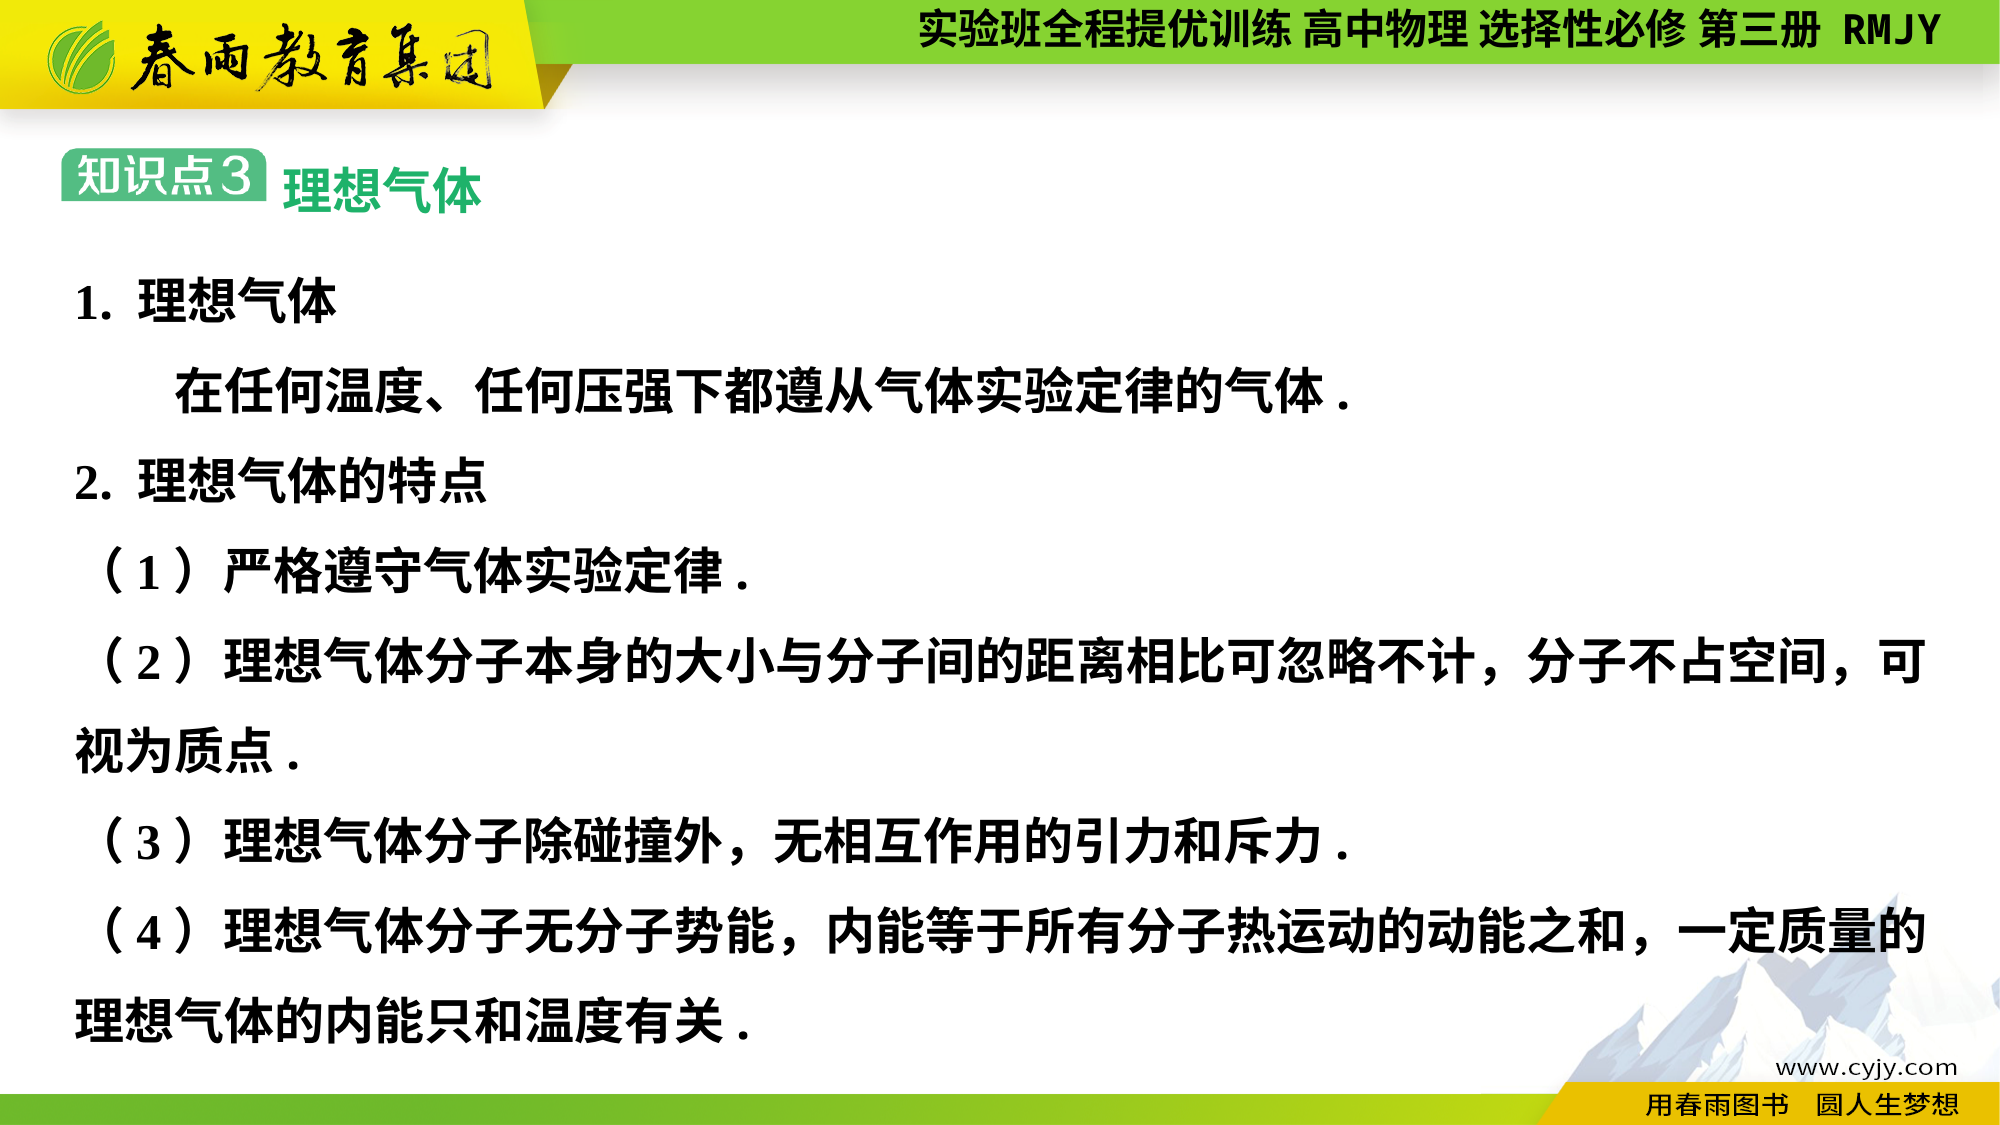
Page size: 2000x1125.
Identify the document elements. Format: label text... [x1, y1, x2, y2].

text_box 理想气体 [267, 122, 1944, 228]
picture [0, 0, 2000, 1125]
list 1. 理想气体 在任何温度、任何压强下都遵从气体实验定律的气体. 2. 理想气体的特点 （1）严格遵守气体实验定律. （2）理想气体分子本身的大小与分子间的距离相比可忽略不计，分子不占空间，可视为质点. （3）理想气体分子除碰撞外，无相互作用的引力和斥力. （4）理想气体分子无分子势能，内能等于所有分子热运动的动能之和，一定质量的理想气体的内能只和温度有关. [59, 231, 1944, 1054]
